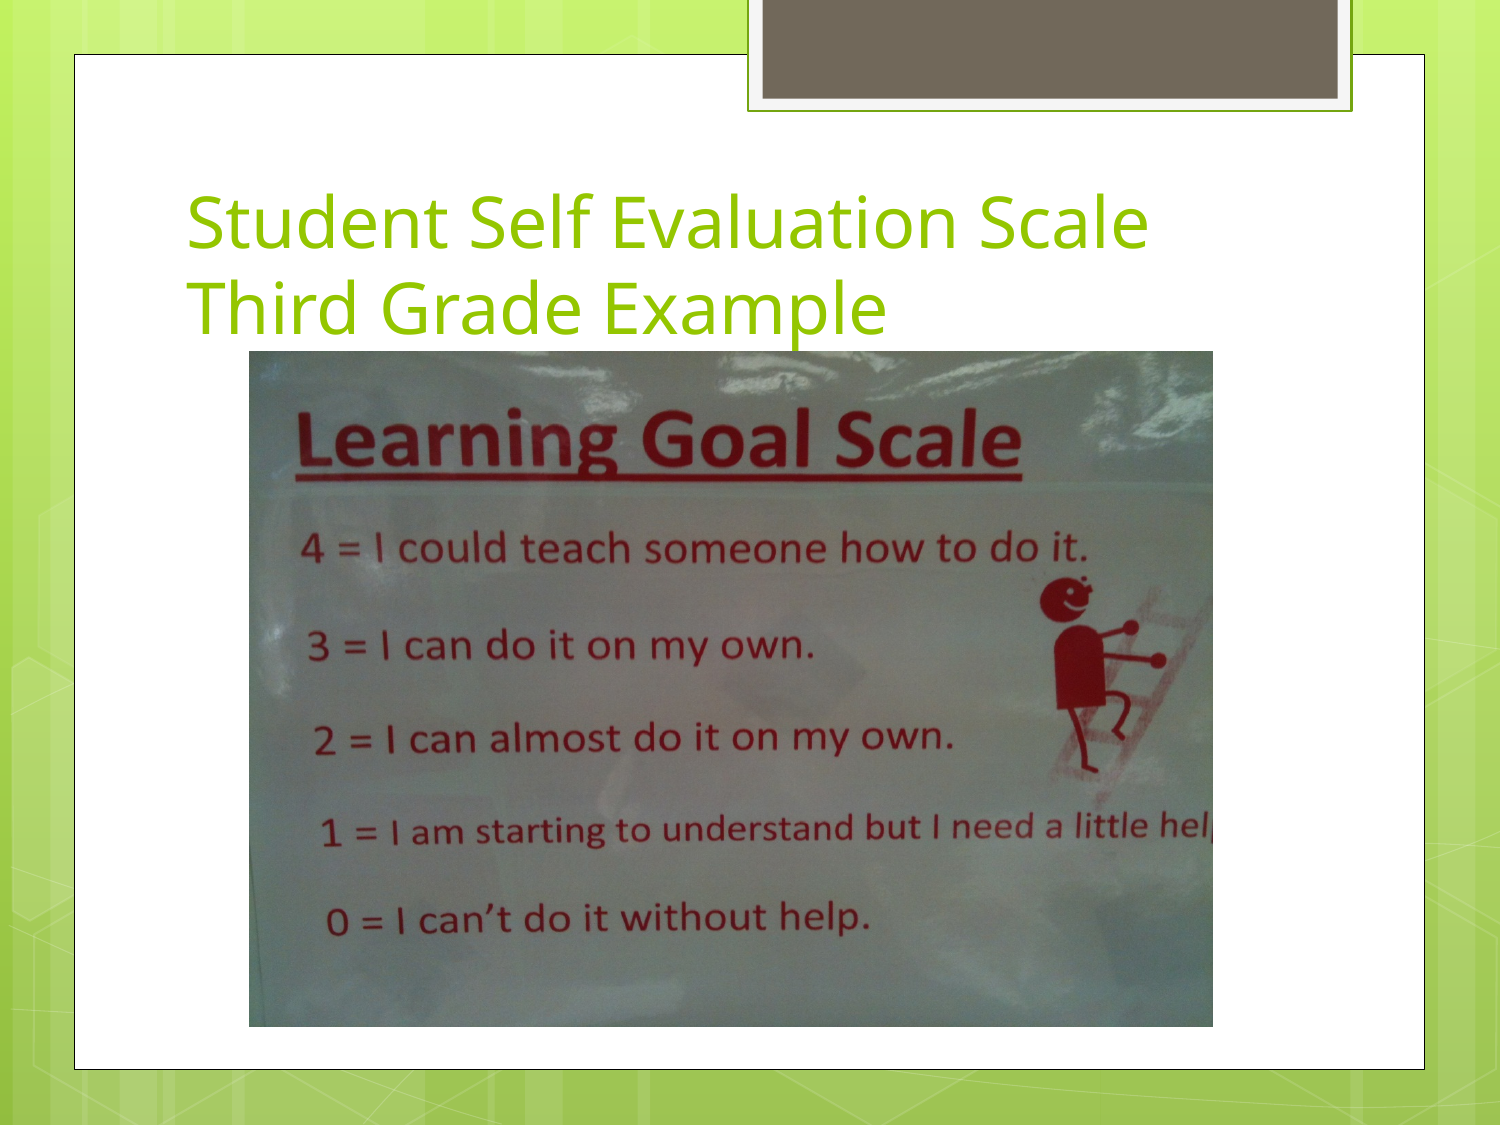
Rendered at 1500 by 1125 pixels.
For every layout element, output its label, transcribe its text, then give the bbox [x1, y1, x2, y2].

title Student Self Evaluation Scale Third Grade Example [171, 168, 1324, 357]
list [249, 351, 1213, 1027]
